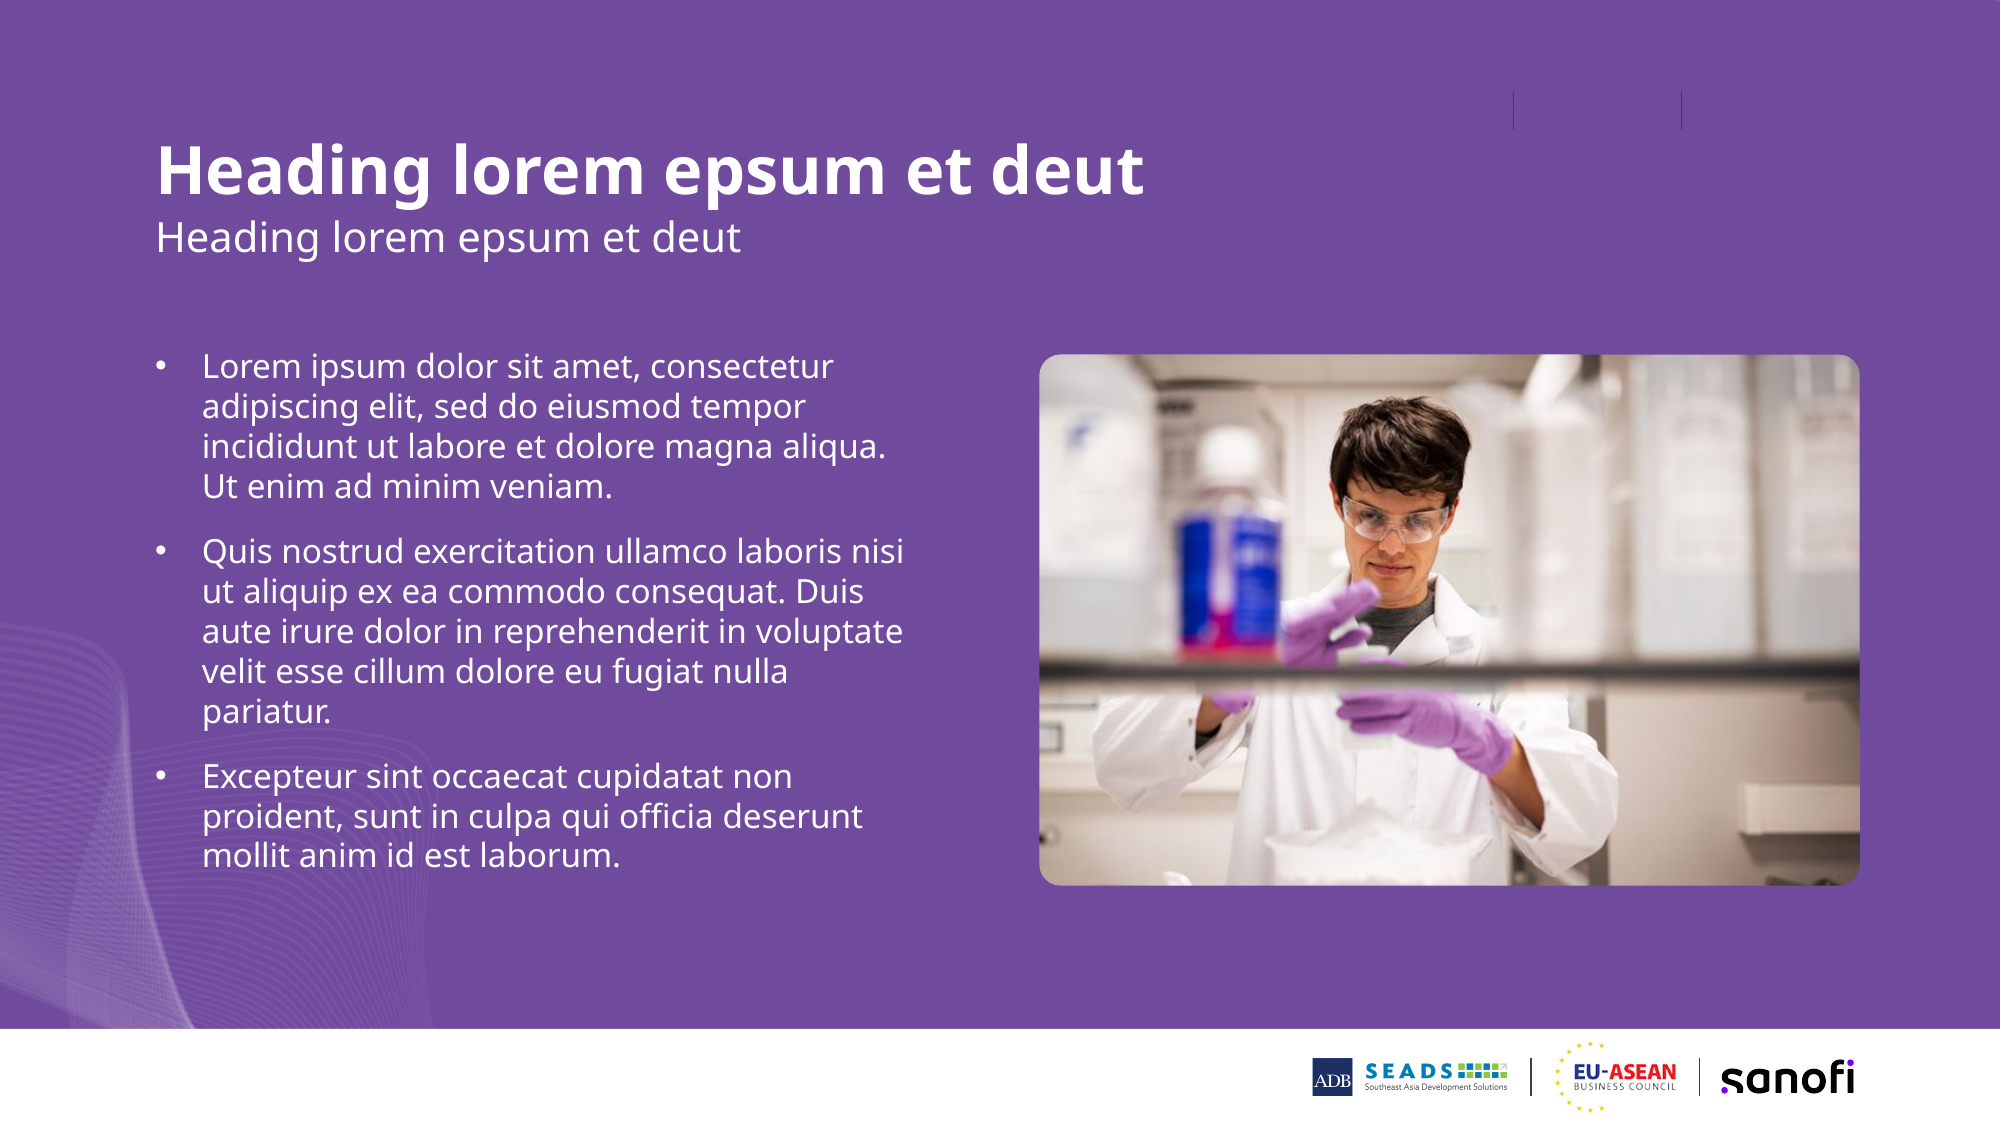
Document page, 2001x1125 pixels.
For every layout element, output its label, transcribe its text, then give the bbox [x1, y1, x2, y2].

picture [0, 0, 2000, 1028]
text_box Heading lorem epsum et deut [140, 202, 1252, 268]
picture [1696, 1034, 1879, 1119]
text_box Heading lorem epsum et deut [140, 120, 1478, 216]
picture [1312, 1058, 1507, 1096]
picture [1554, 1040, 1676, 1114]
text_box Lorem ipsum dolor sit amet, consectetur adipiscing elit, sed do eiusmod tempor incididunt ut labore et dolore magna aliqua. Ut enim ad minim veniam. Quis nostrud exercitation ullamco laboris nisi ut aliquip ex ea commodo consequat. Duis aute irure dolor in reprehenderit in voluptate velit esse cillum dolore eu fugiat nulla pariatur. Excepteur sint occaecat cupidatat non proident, sunt in culpa qui officia deserunt mollit anim id est laborum. [140, 338, 938, 882]
